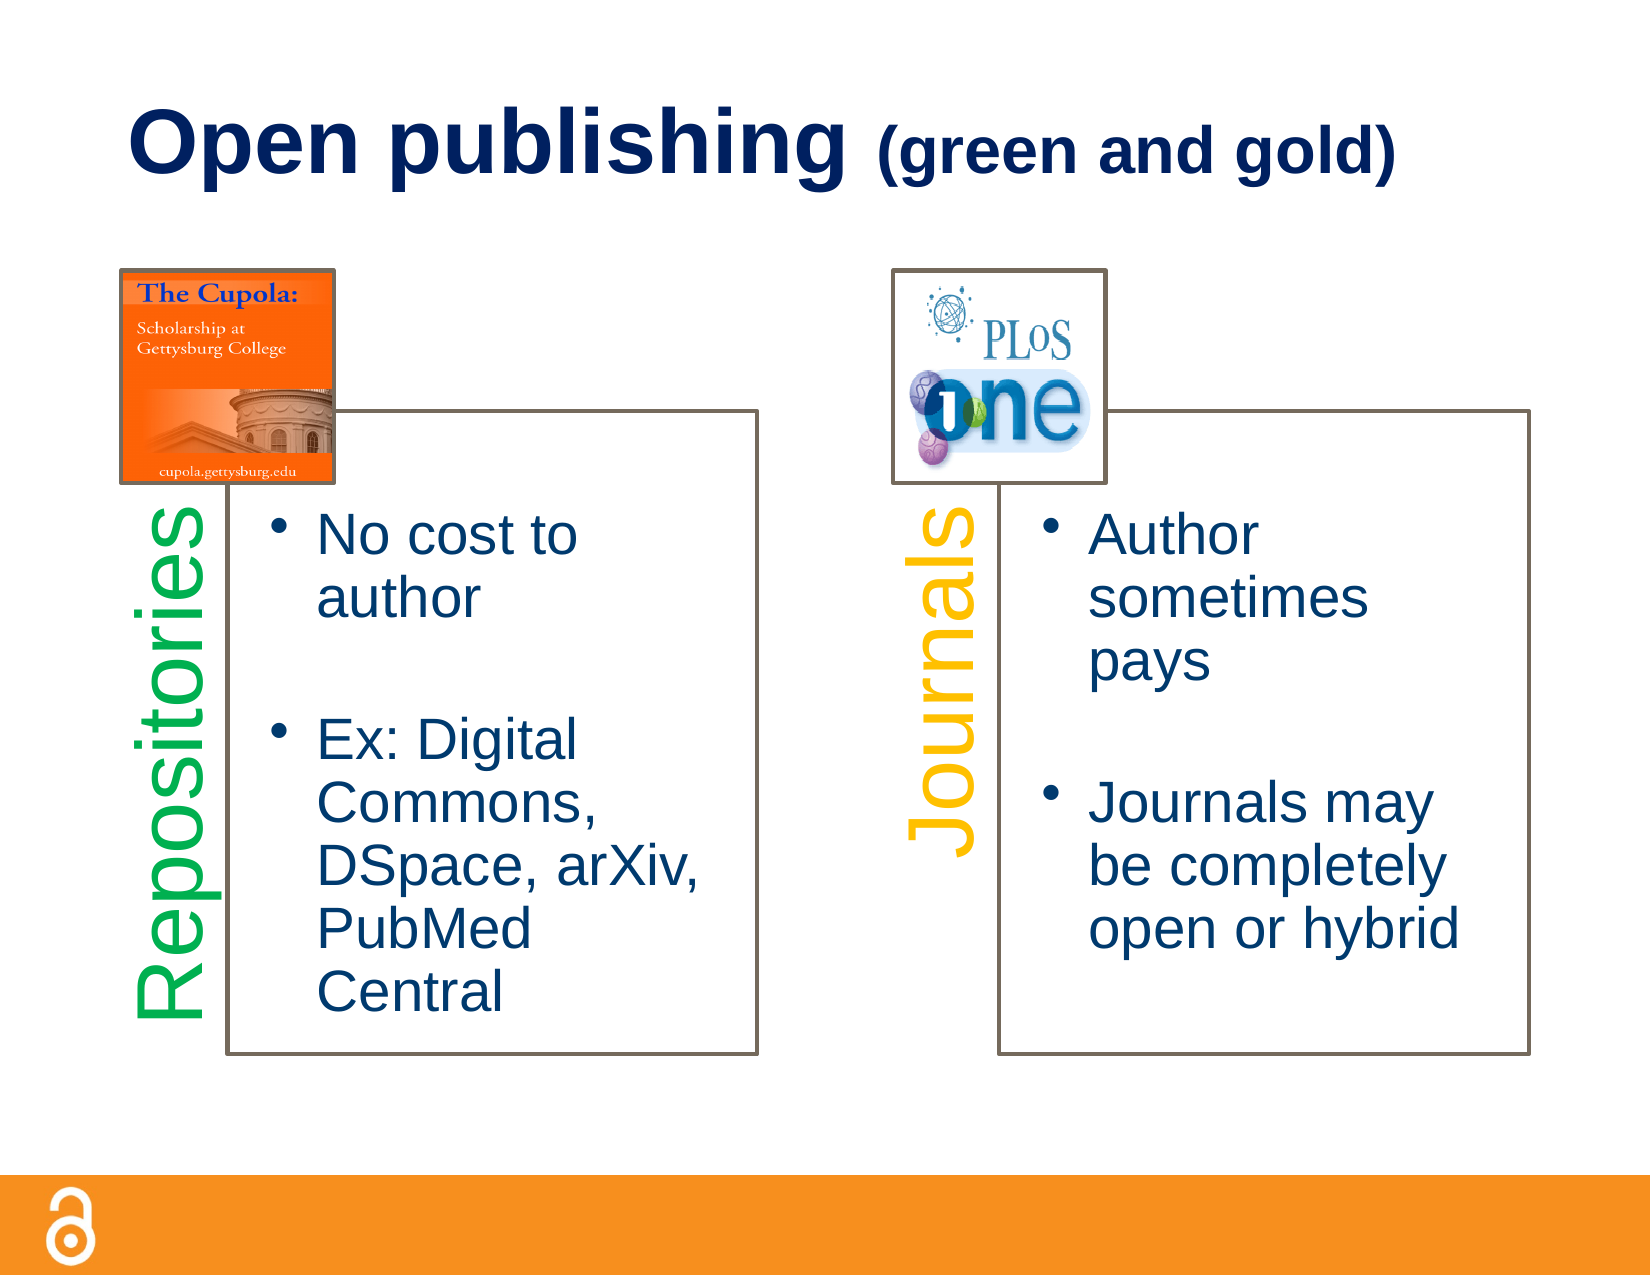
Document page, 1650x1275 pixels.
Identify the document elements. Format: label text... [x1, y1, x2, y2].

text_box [112, 249, 1538, 1076]
text_box Open publishing (green and gold) [112, 74, 1450, 200]
picture [0, 1175, 1650, 1275]
